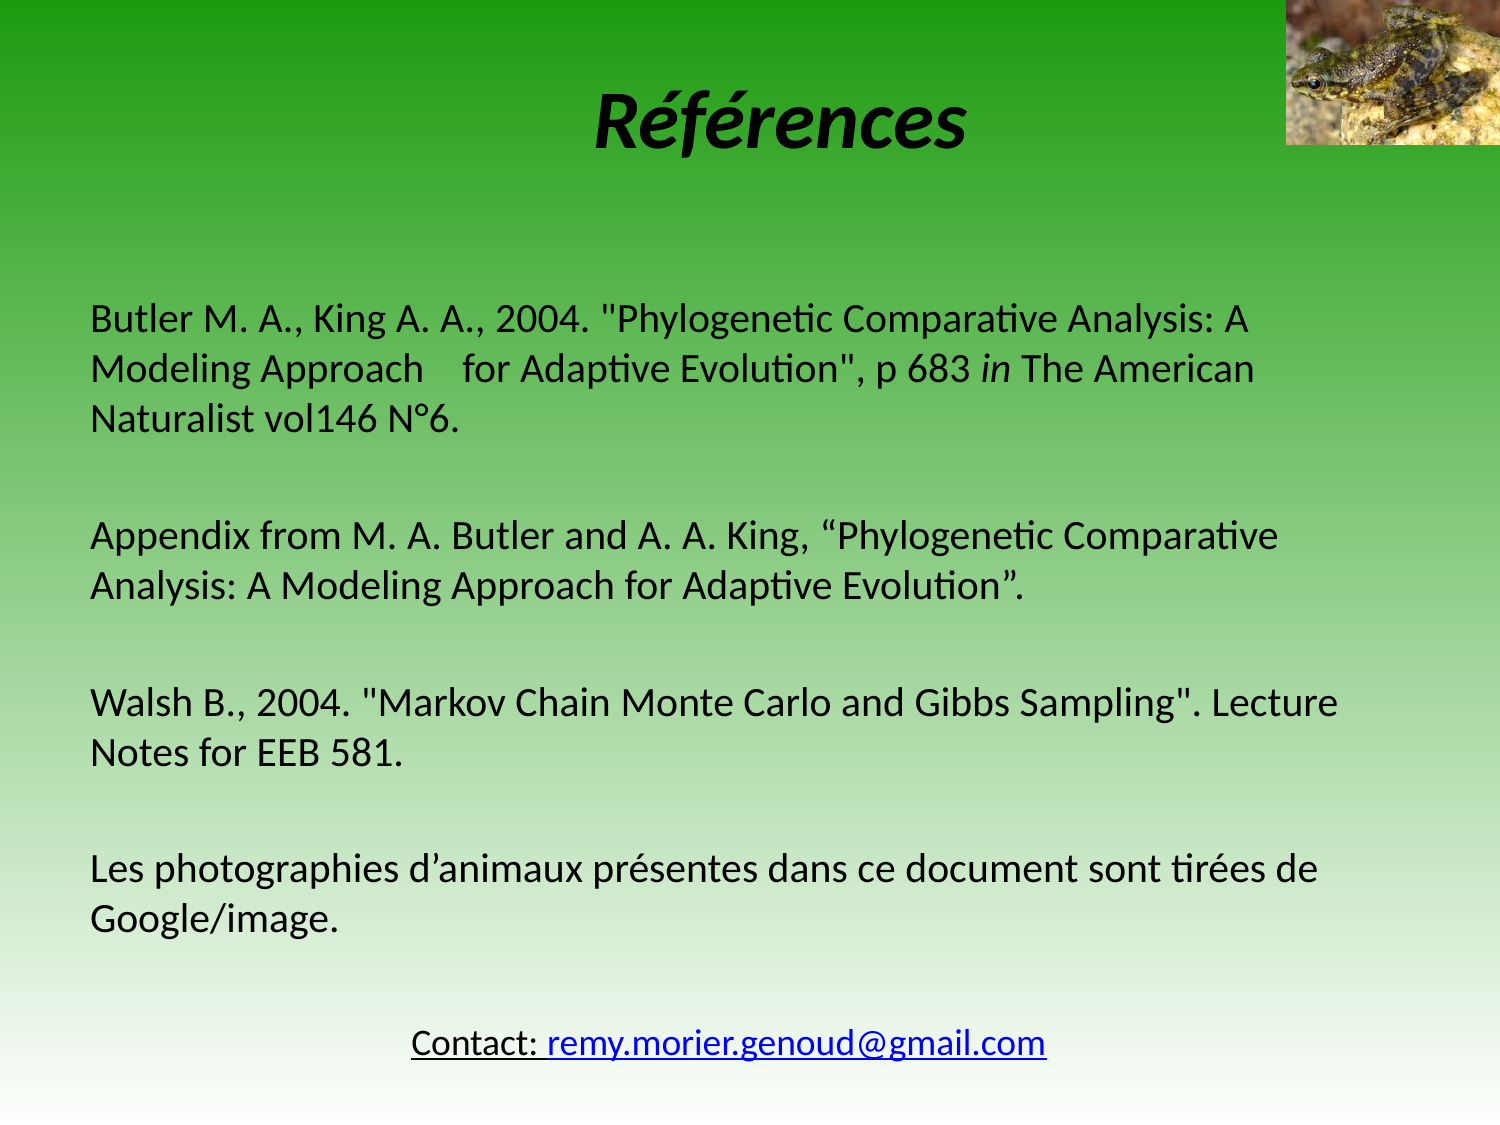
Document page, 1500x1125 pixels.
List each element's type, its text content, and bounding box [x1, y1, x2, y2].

picture [1286, 0, 1500, 146]
text_box Références [112, 43, 1449, 187]
list Butler M. A., King A. A., 2004. "Phylogenetic Comparative Analysis: A Modeling Approach for Adaptive Evolution", p 683 in The American Naturalist vol146 N°6. Appendix from M. A. Butler and A. A. King, “Phylogenetic Comparative Analysis: A Modeling Approach for Adaptive Evolution”. Walsh B., 2004. "Markov Chain Monte Carlo and Gibbs Sampling". Lecture Notes for EEB 581. Les photographies d’animaux présentes dans ce document sont tirées de Google/image. [75, 250, 1425, 947]
text_box Contact: remy.morier.genoud@gmail.com [396, 1010, 1062, 1071]
